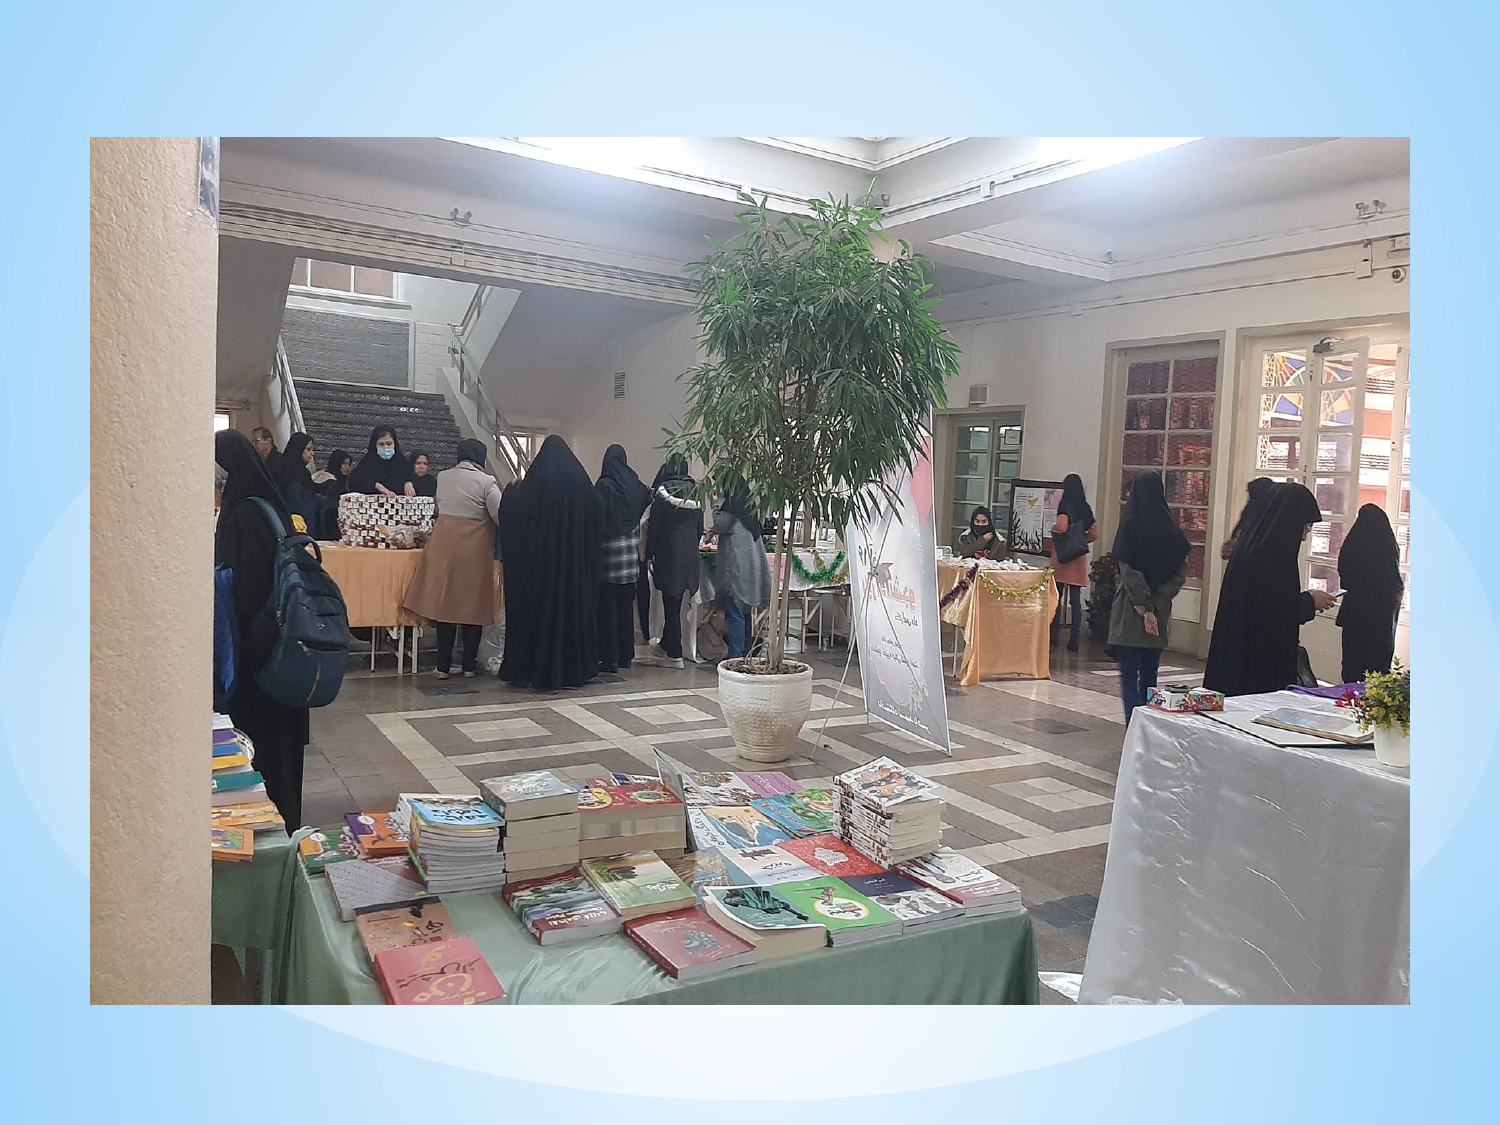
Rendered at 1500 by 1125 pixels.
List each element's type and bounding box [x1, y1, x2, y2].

list [89, 137, 1411, 1006]
